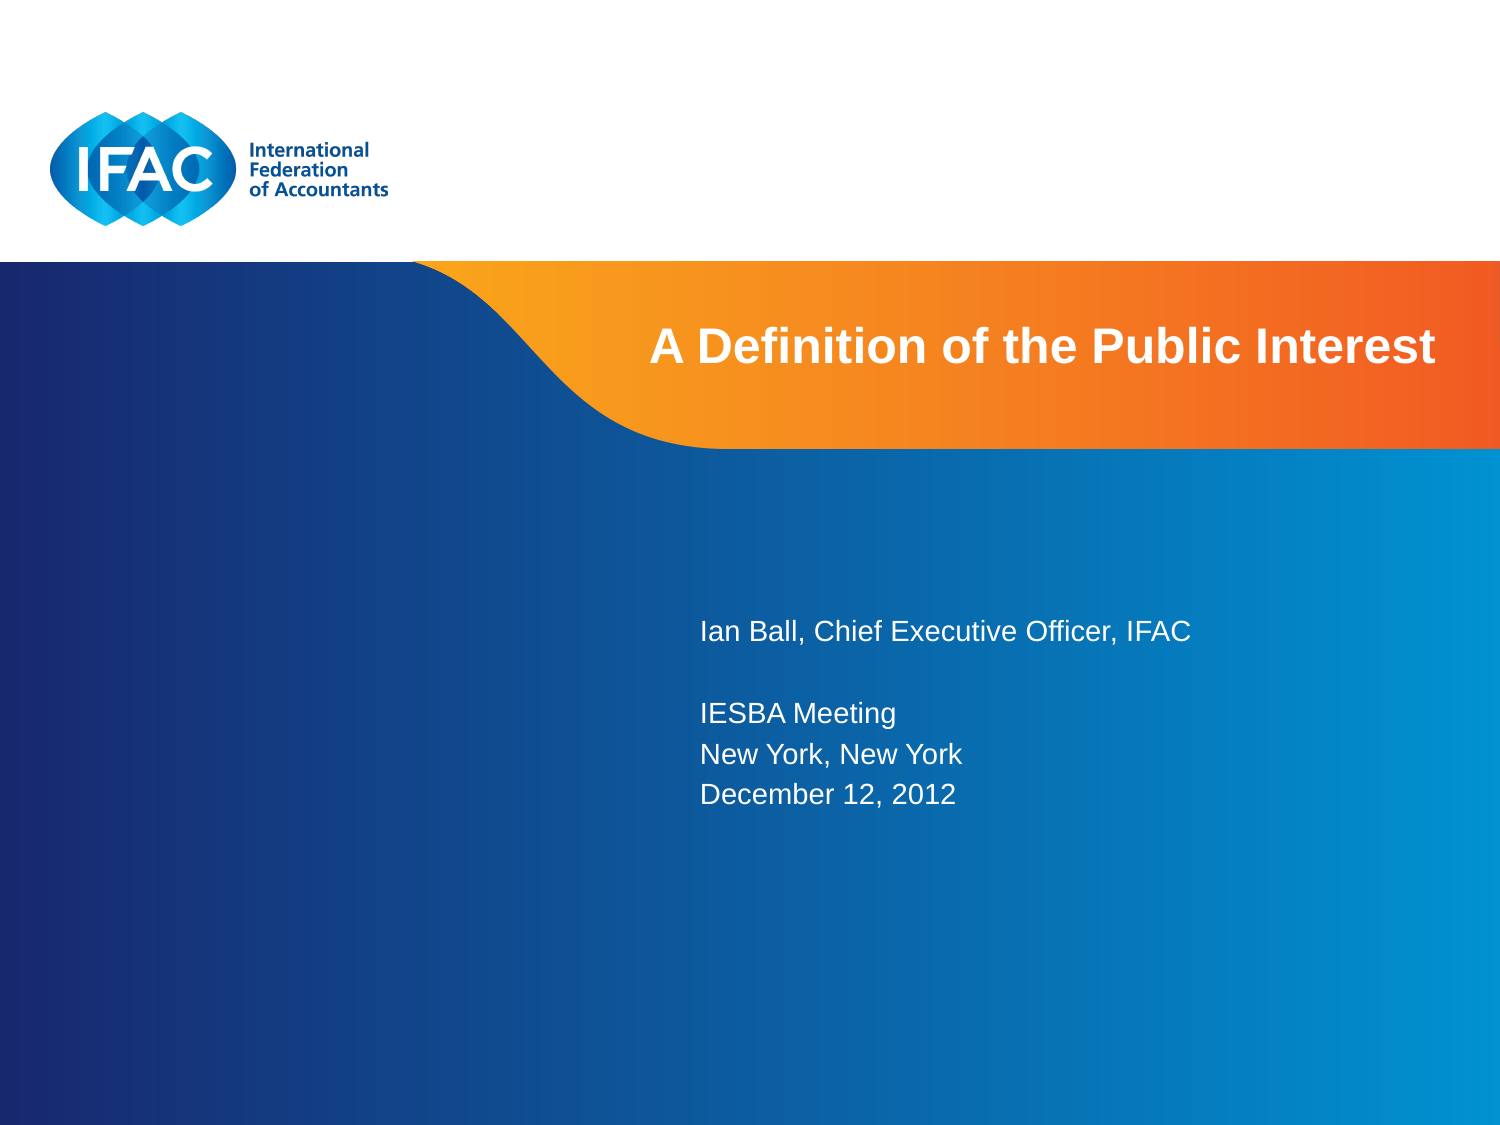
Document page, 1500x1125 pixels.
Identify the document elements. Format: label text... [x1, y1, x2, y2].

picture [50, 112, 103, 226]
picture [146, 112, 178, 121]
picture [108, 112, 140, 121]
picture [146, 217, 178, 226]
picture [109, 217, 140, 226]
picture [184, 112, 388, 226]
title A Definition of the Public Interest [648, 262, 1499, 425]
picture [80, 130, 211, 208]
picture [412, 261, 1500, 449]
subtitle Ian Ball, Chief Executive Officer, IFAC IESBA Meeting New York, New York December 12, 2012 [699, 612, 1263, 900]
